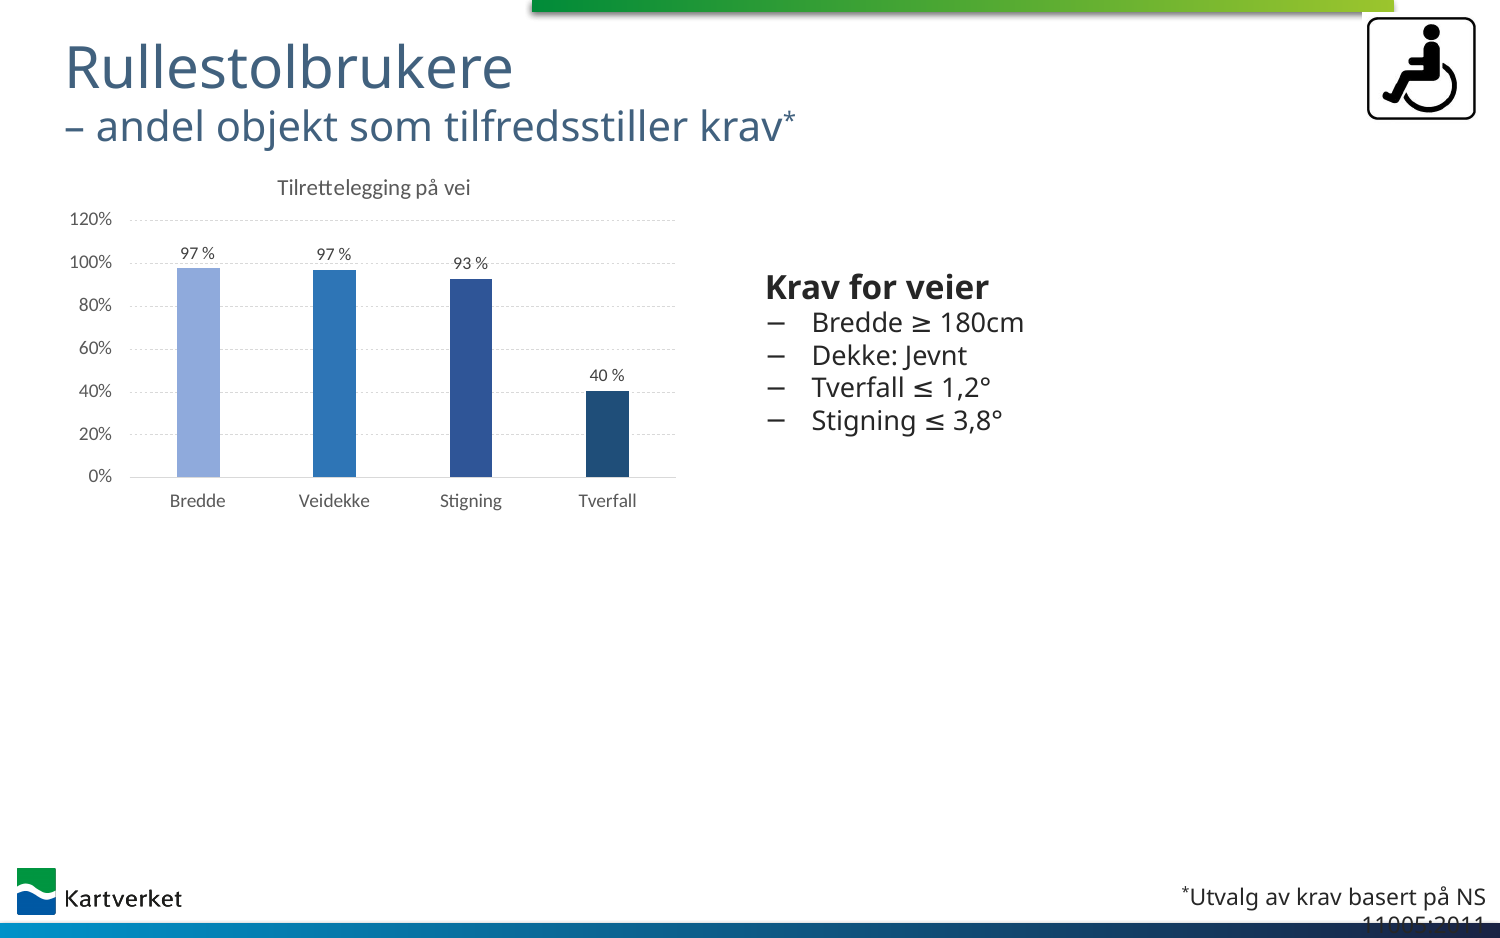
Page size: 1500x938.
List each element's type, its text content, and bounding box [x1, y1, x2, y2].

picture [62, 166, 687, 519]
text_box *Utvalg av krav basert på NS 11005:2011 [1068, 873, 1500, 938]
text_box Rullestolbrukere – andel objekt som tilfredsstiller krav* [49, 25, 1431, 158]
picture [1362, 12, 1481, 126]
text_box Krav for veier Bredde ≥ 180cm Dekke: Jevnt Tverfall ≤ 1,2° Stigning ≤ 3,8° [750, 258, 1234, 444]
